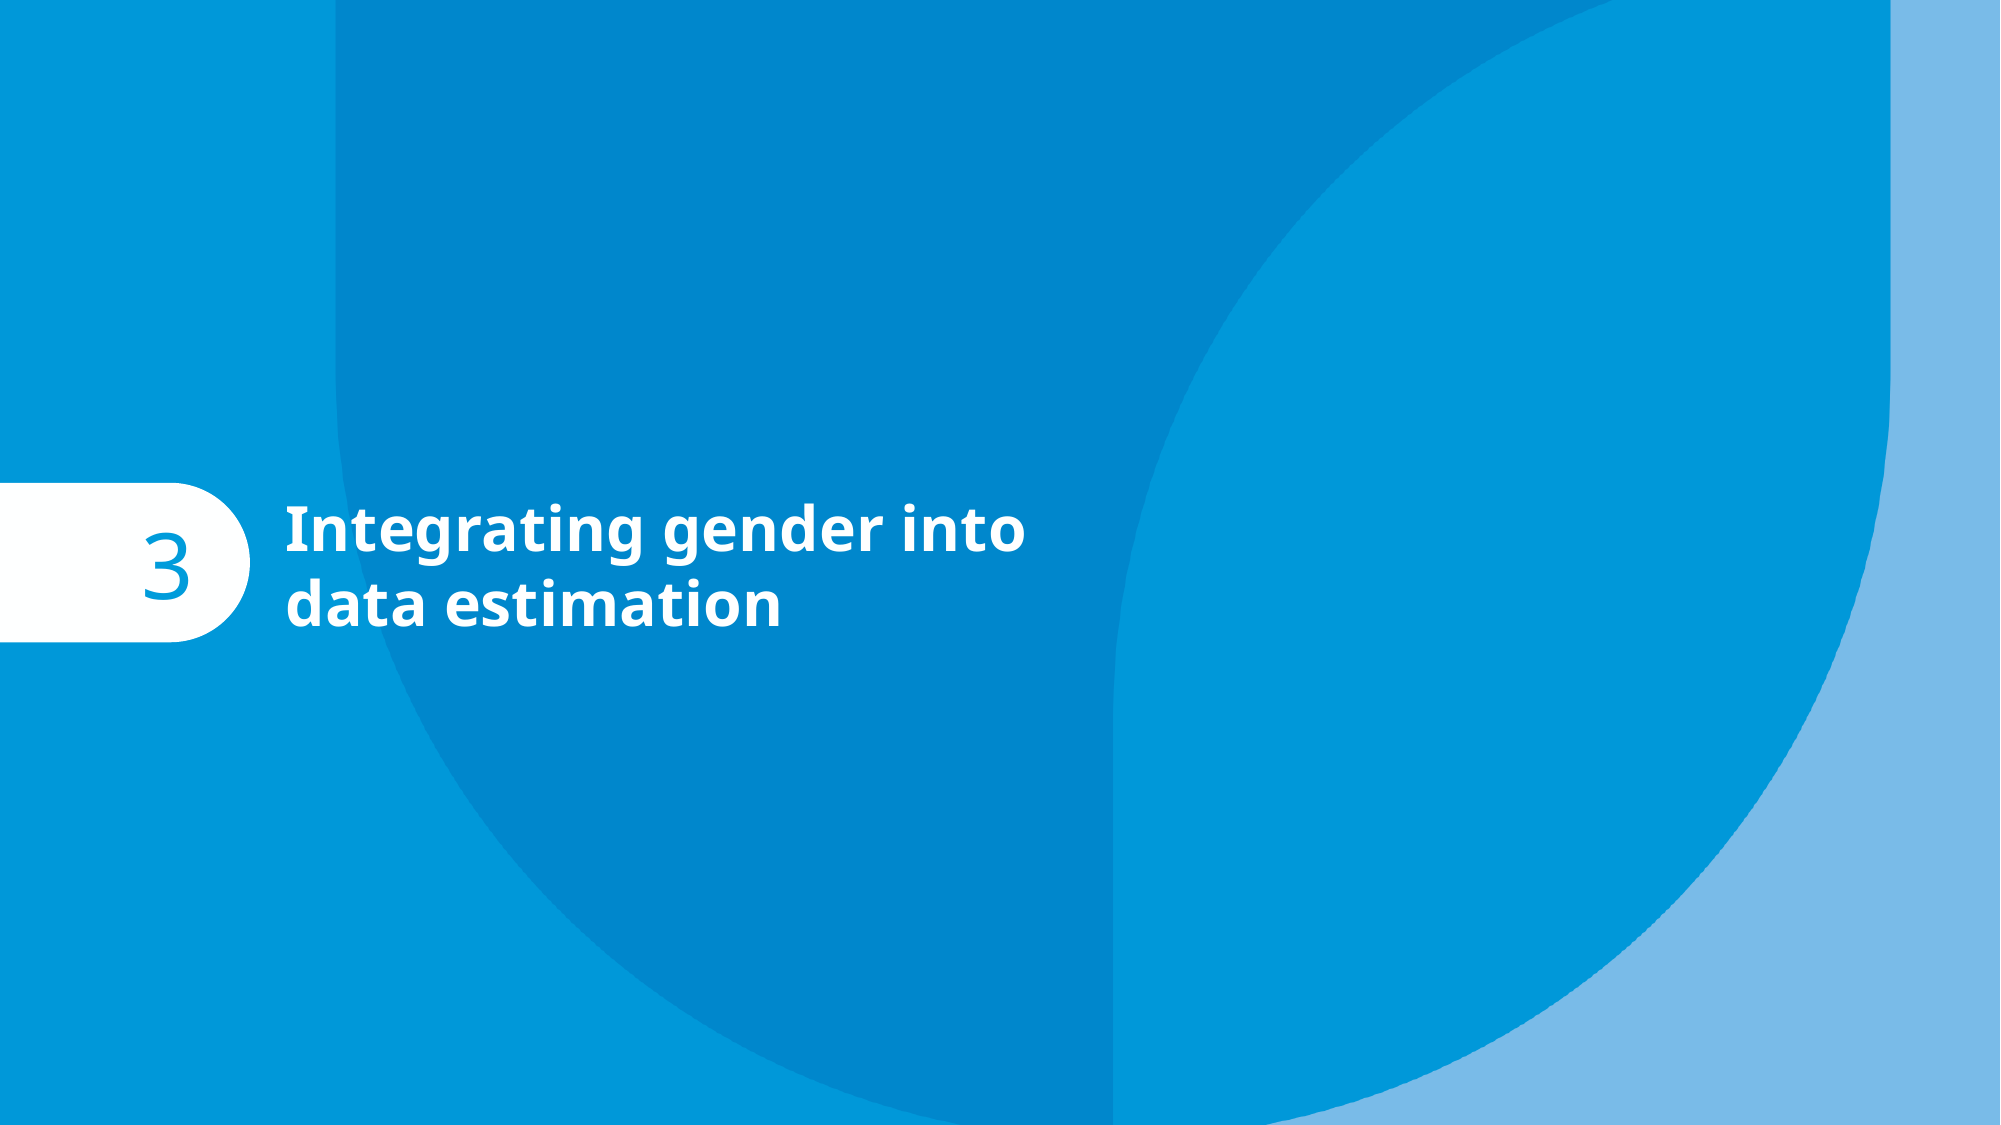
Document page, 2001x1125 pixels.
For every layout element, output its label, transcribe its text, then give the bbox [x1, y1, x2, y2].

list Integrating gender into data estimation [285, 487, 1044, 640]
list 3 [2, 506, 194, 619]
